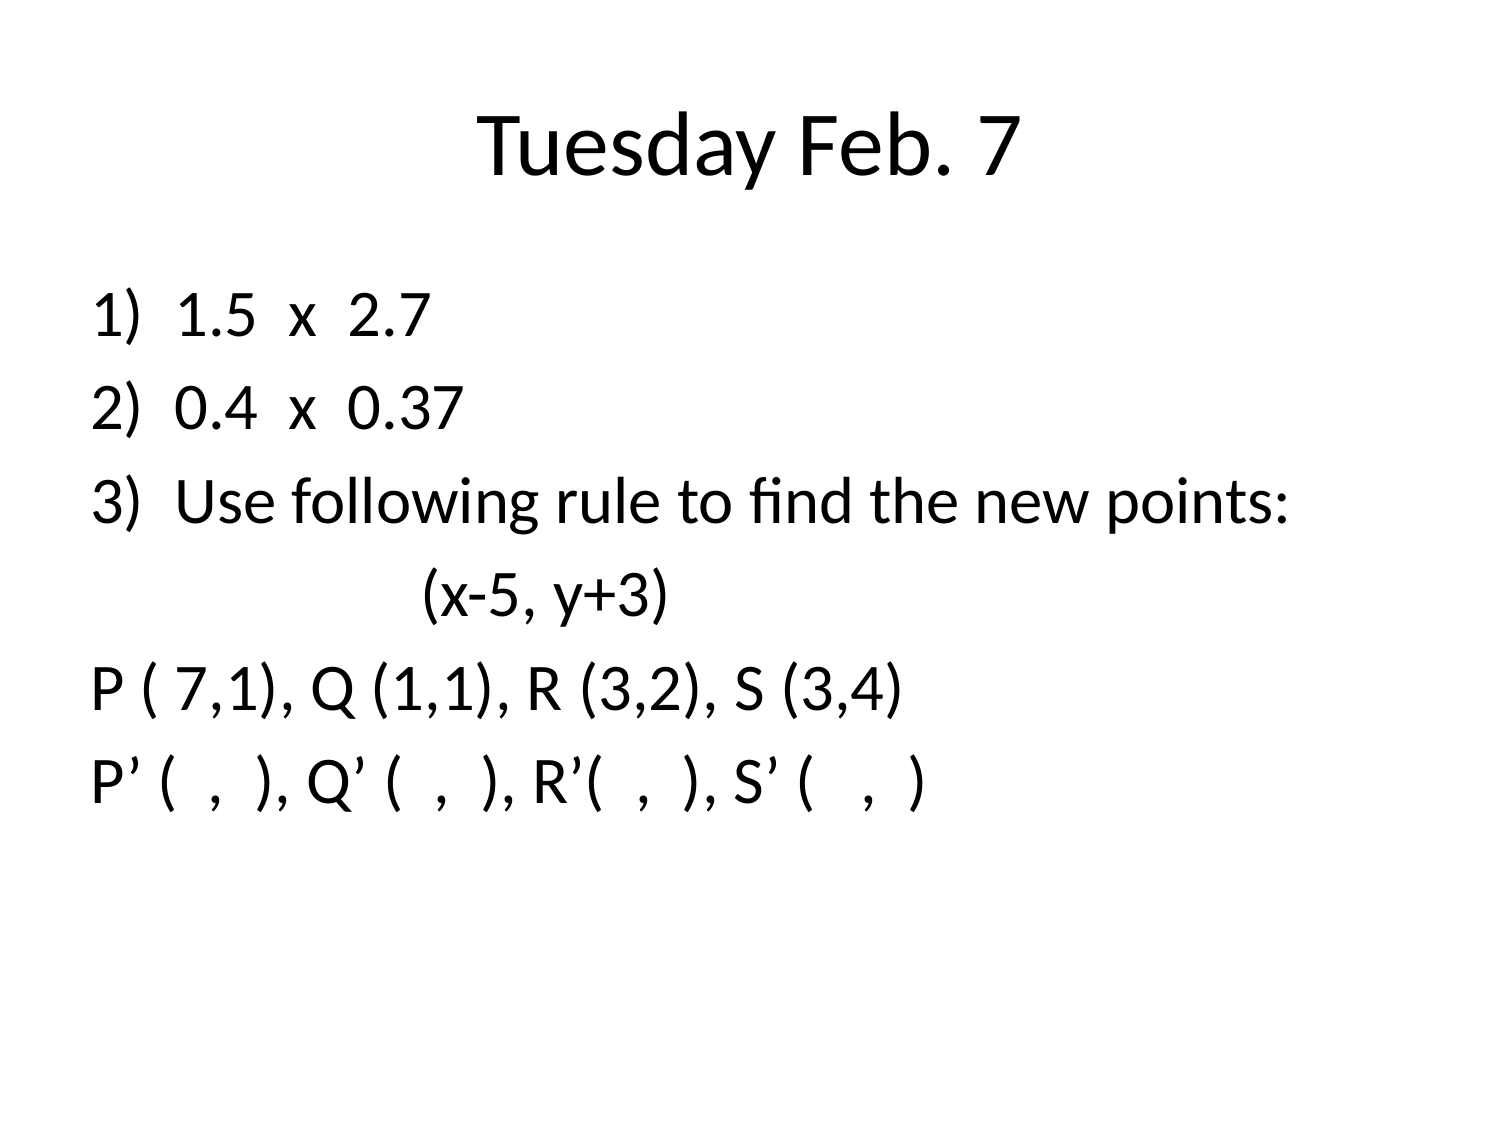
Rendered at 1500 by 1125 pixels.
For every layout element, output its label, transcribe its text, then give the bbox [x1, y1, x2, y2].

title Tuesday Feb. 7 [75, 45, 1425, 233]
list 1.5 x 2.7 0.4 x 0.37 Use following rule to find the new points: (x-5, y+3) P ( 7,1), Q (1,1), R (3,2), S (3,4) P’ ( , ), Q’ ( , ), R’( , ), S’ ( , ) [75, 262, 1425, 1005]
